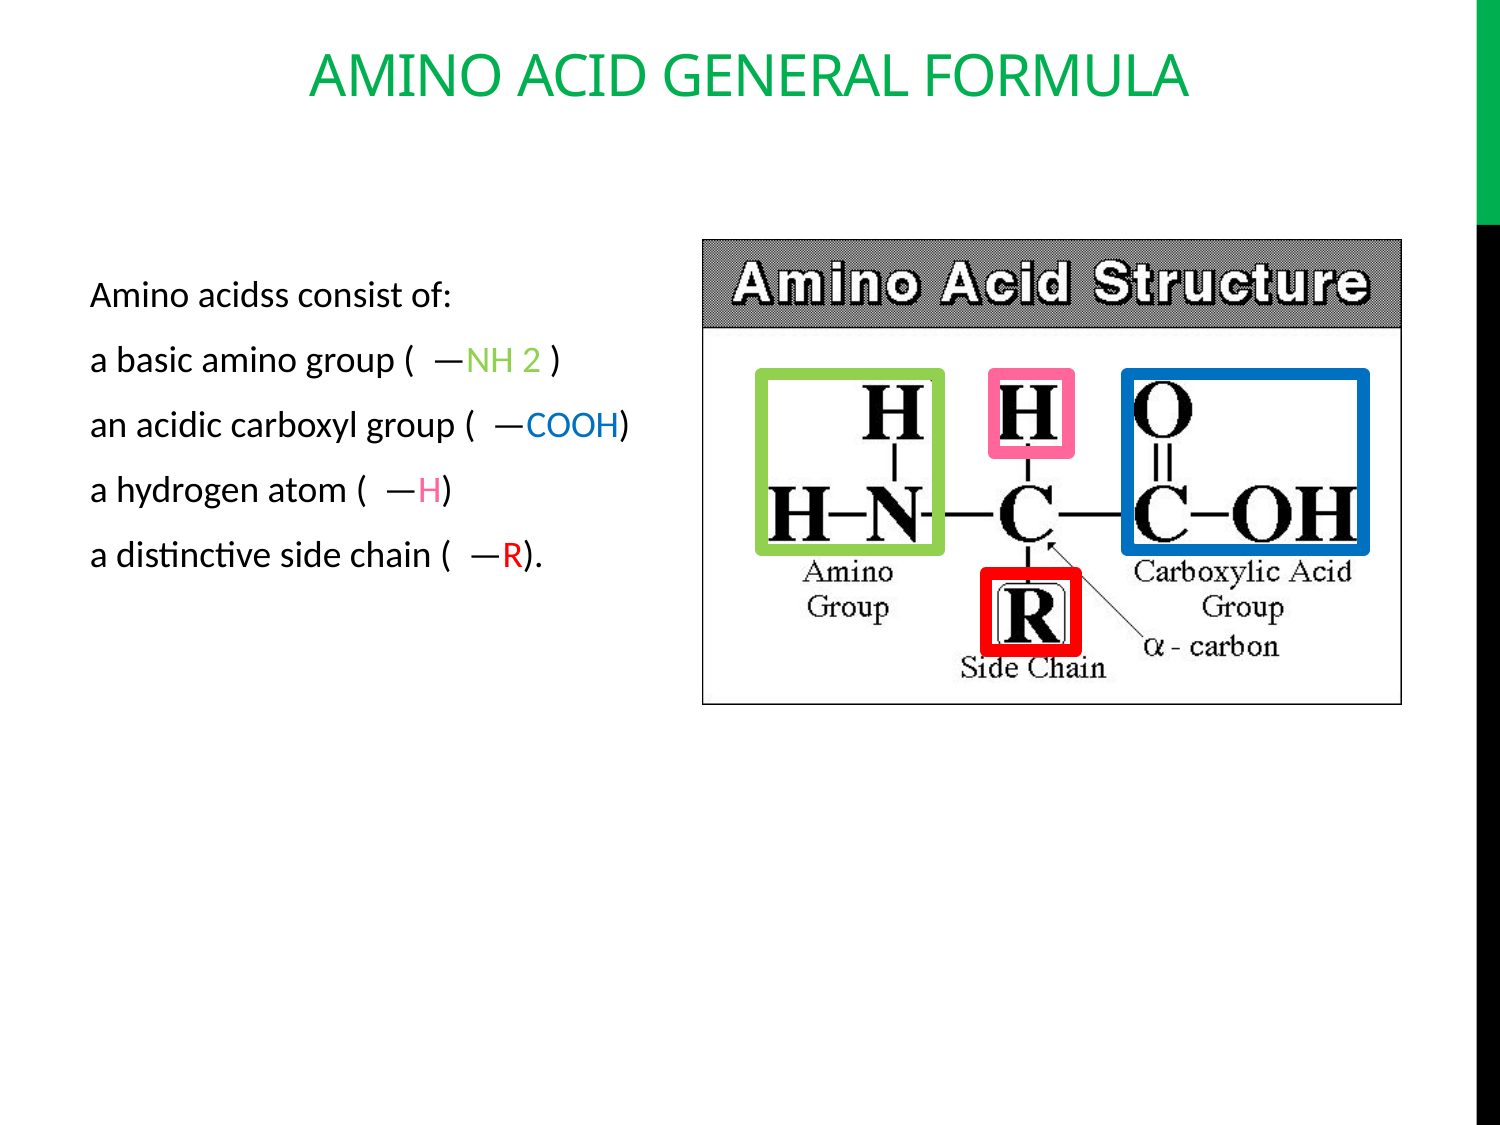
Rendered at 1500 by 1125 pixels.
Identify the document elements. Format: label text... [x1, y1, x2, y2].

text_box Amino acidss consist of: a basic amino group ( —NH 2 ) an acidic carboxyl group ( —COOH) a hydrogen atom ( —H) a distinctive side chain ( —R). [74, 262, 1425, 1063]
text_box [702, 238, 1403, 705]
text_box Amino acid general formula [74, 30, 1425, 194]
